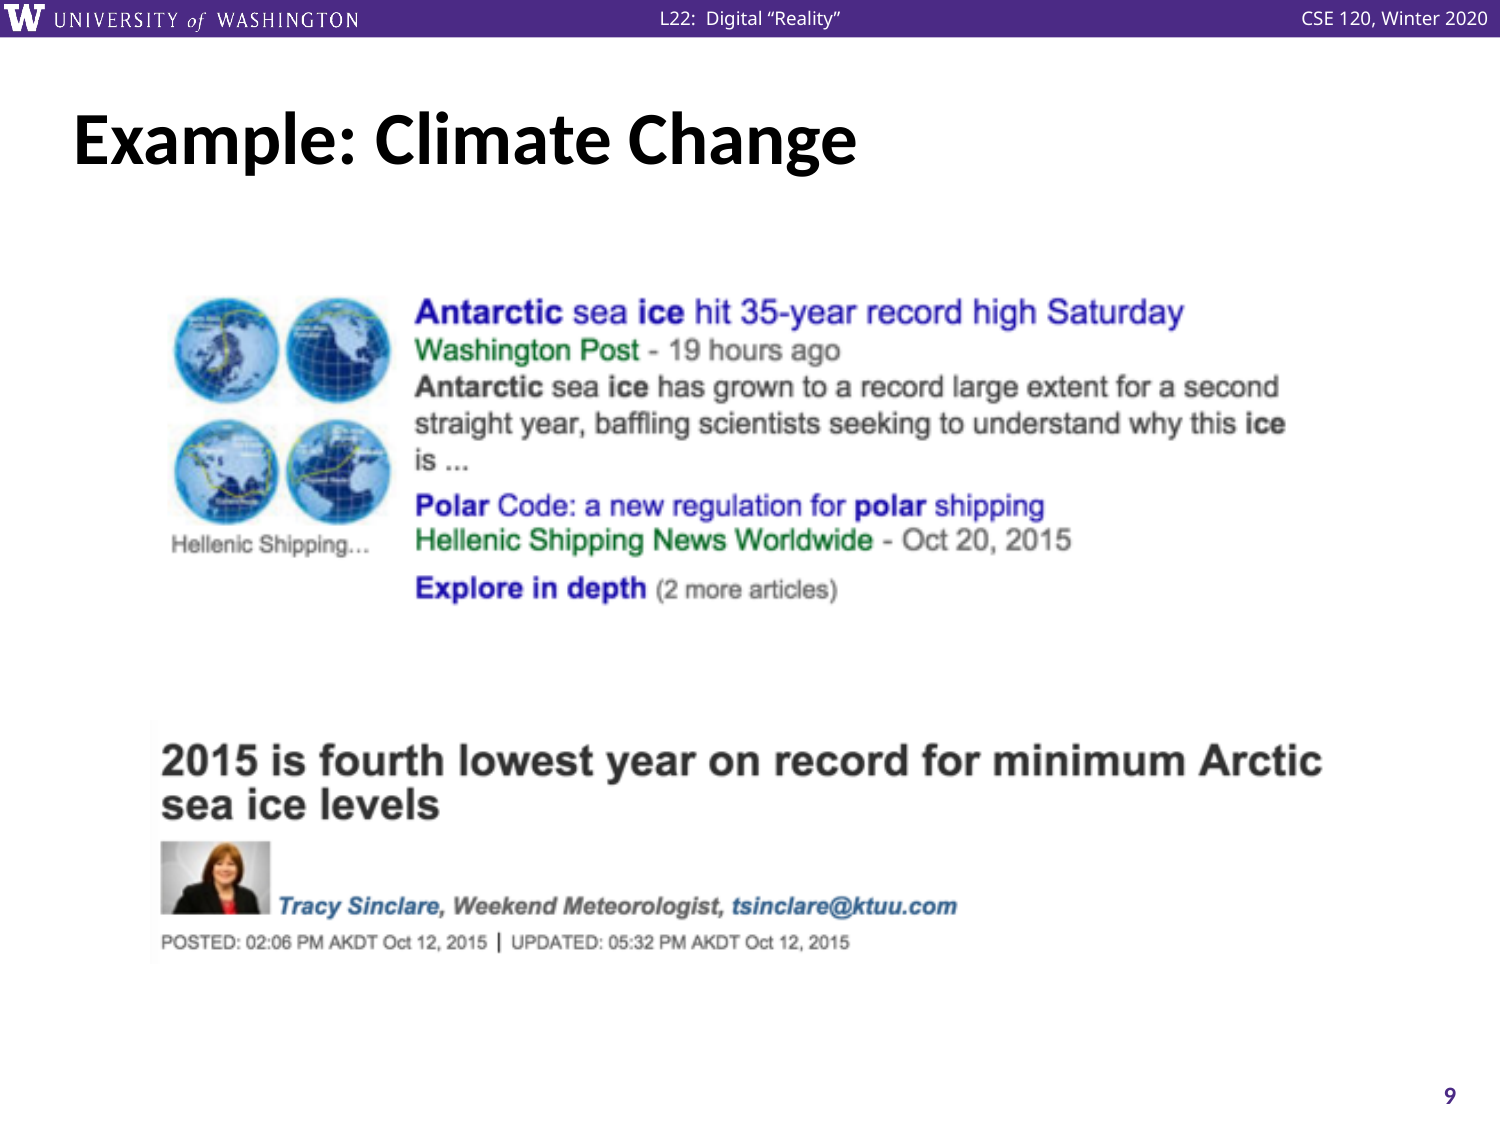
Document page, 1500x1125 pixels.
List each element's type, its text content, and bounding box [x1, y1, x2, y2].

picture [4, 4, 358, 32]
title Example: Climate Change [58, 71, 1438, 198]
slide_number 9 [1400, 1065, 1500, 1125]
picture [149, 269, 1351, 636]
picture [149, 719, 1351, 964]
